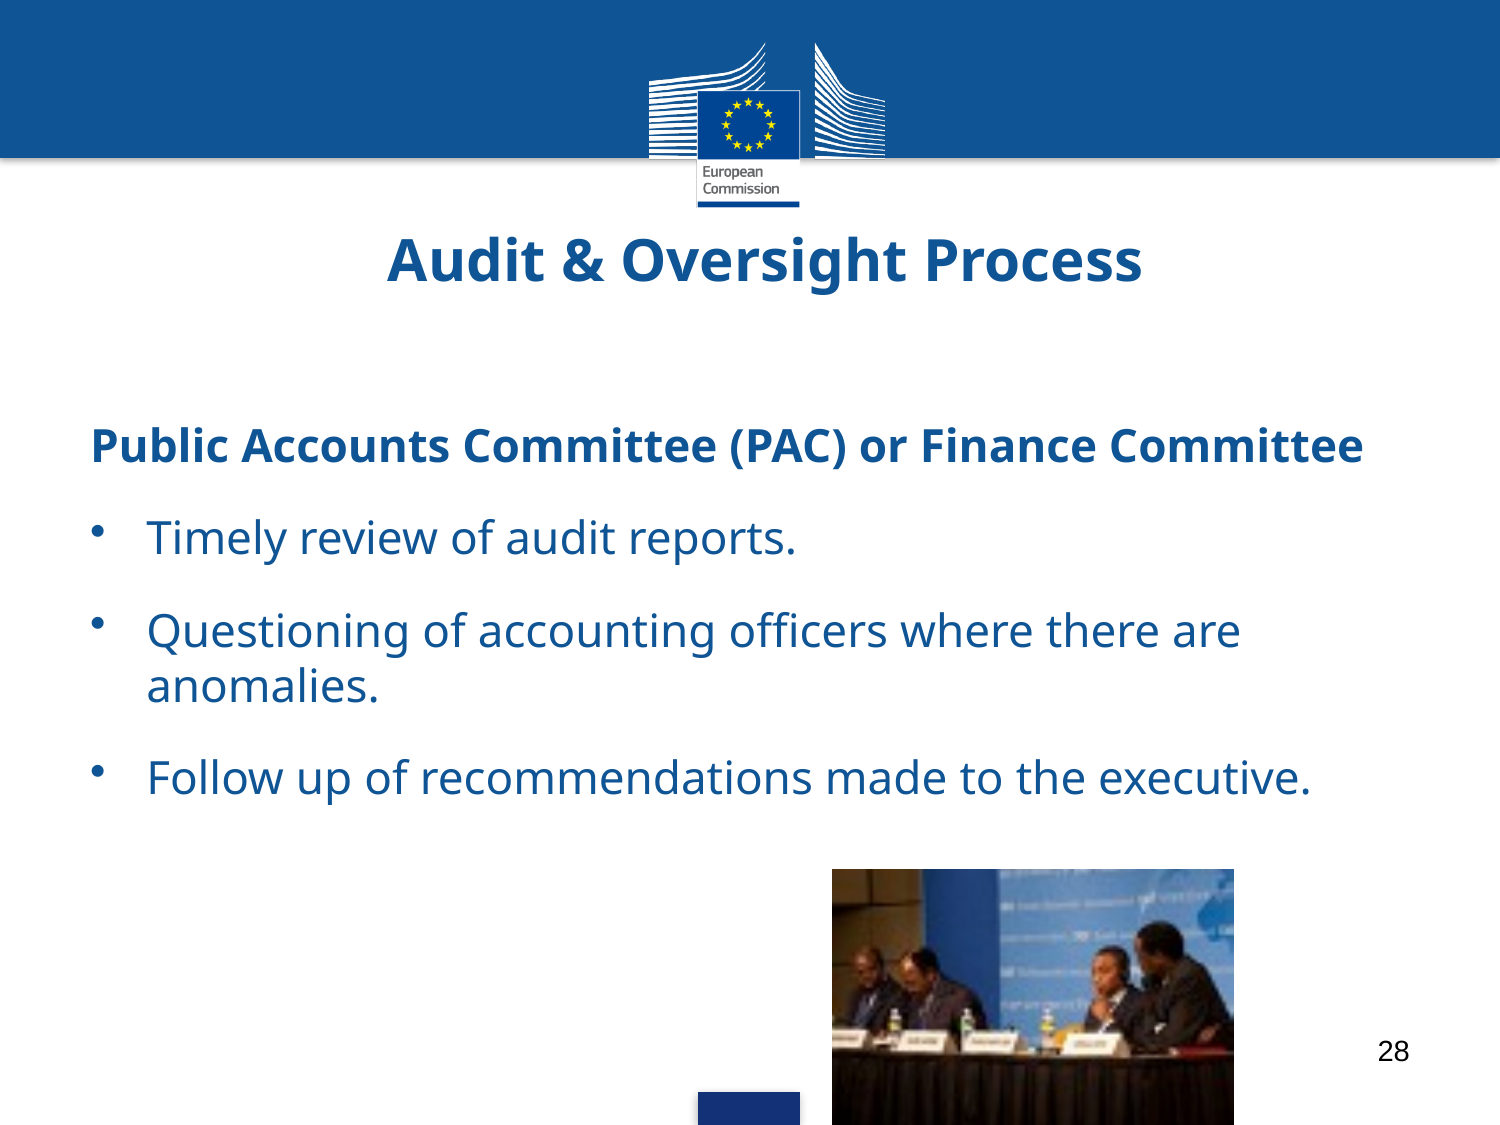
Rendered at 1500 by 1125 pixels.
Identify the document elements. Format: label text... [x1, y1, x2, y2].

picture [832, 869, 1234, 1125]
title Audit & Oversight Process [281, 163, 1251, 352]
picture [649, 42, 885, 163]
slide_number 28 [1238, 1024, 1426, 1103]
list Public Accounts Committee (PAC) or Finance Committee Timely review of audit reports. Questioning of accounting officers where there are anomalies. Follow up of recommendations made to the executive. [74, 408, 1426, 940]
